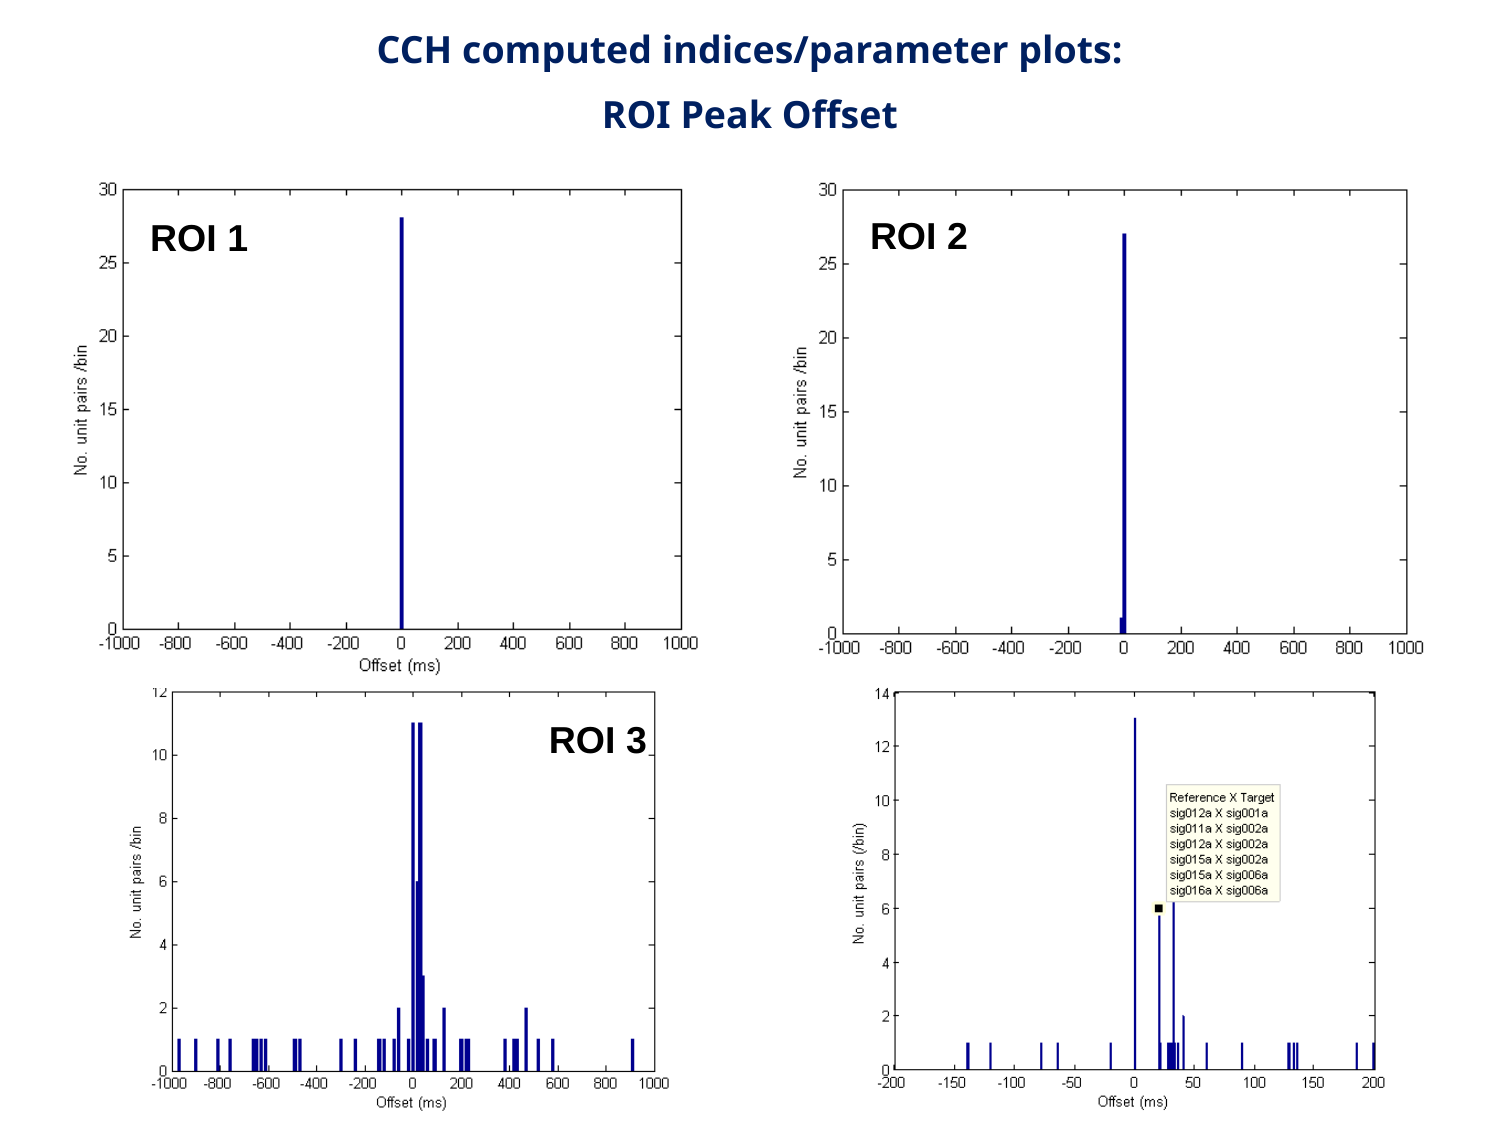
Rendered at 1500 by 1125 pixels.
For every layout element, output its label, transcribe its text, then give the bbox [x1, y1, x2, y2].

picture [91, 770, 713, 1122]
text_box CCH computed indices/parameter plots: ROI Peak Offset [41, 19, 1459, 144]
picture [813, 656, 1433, 1121]
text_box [29, 148, 1475, 770]
